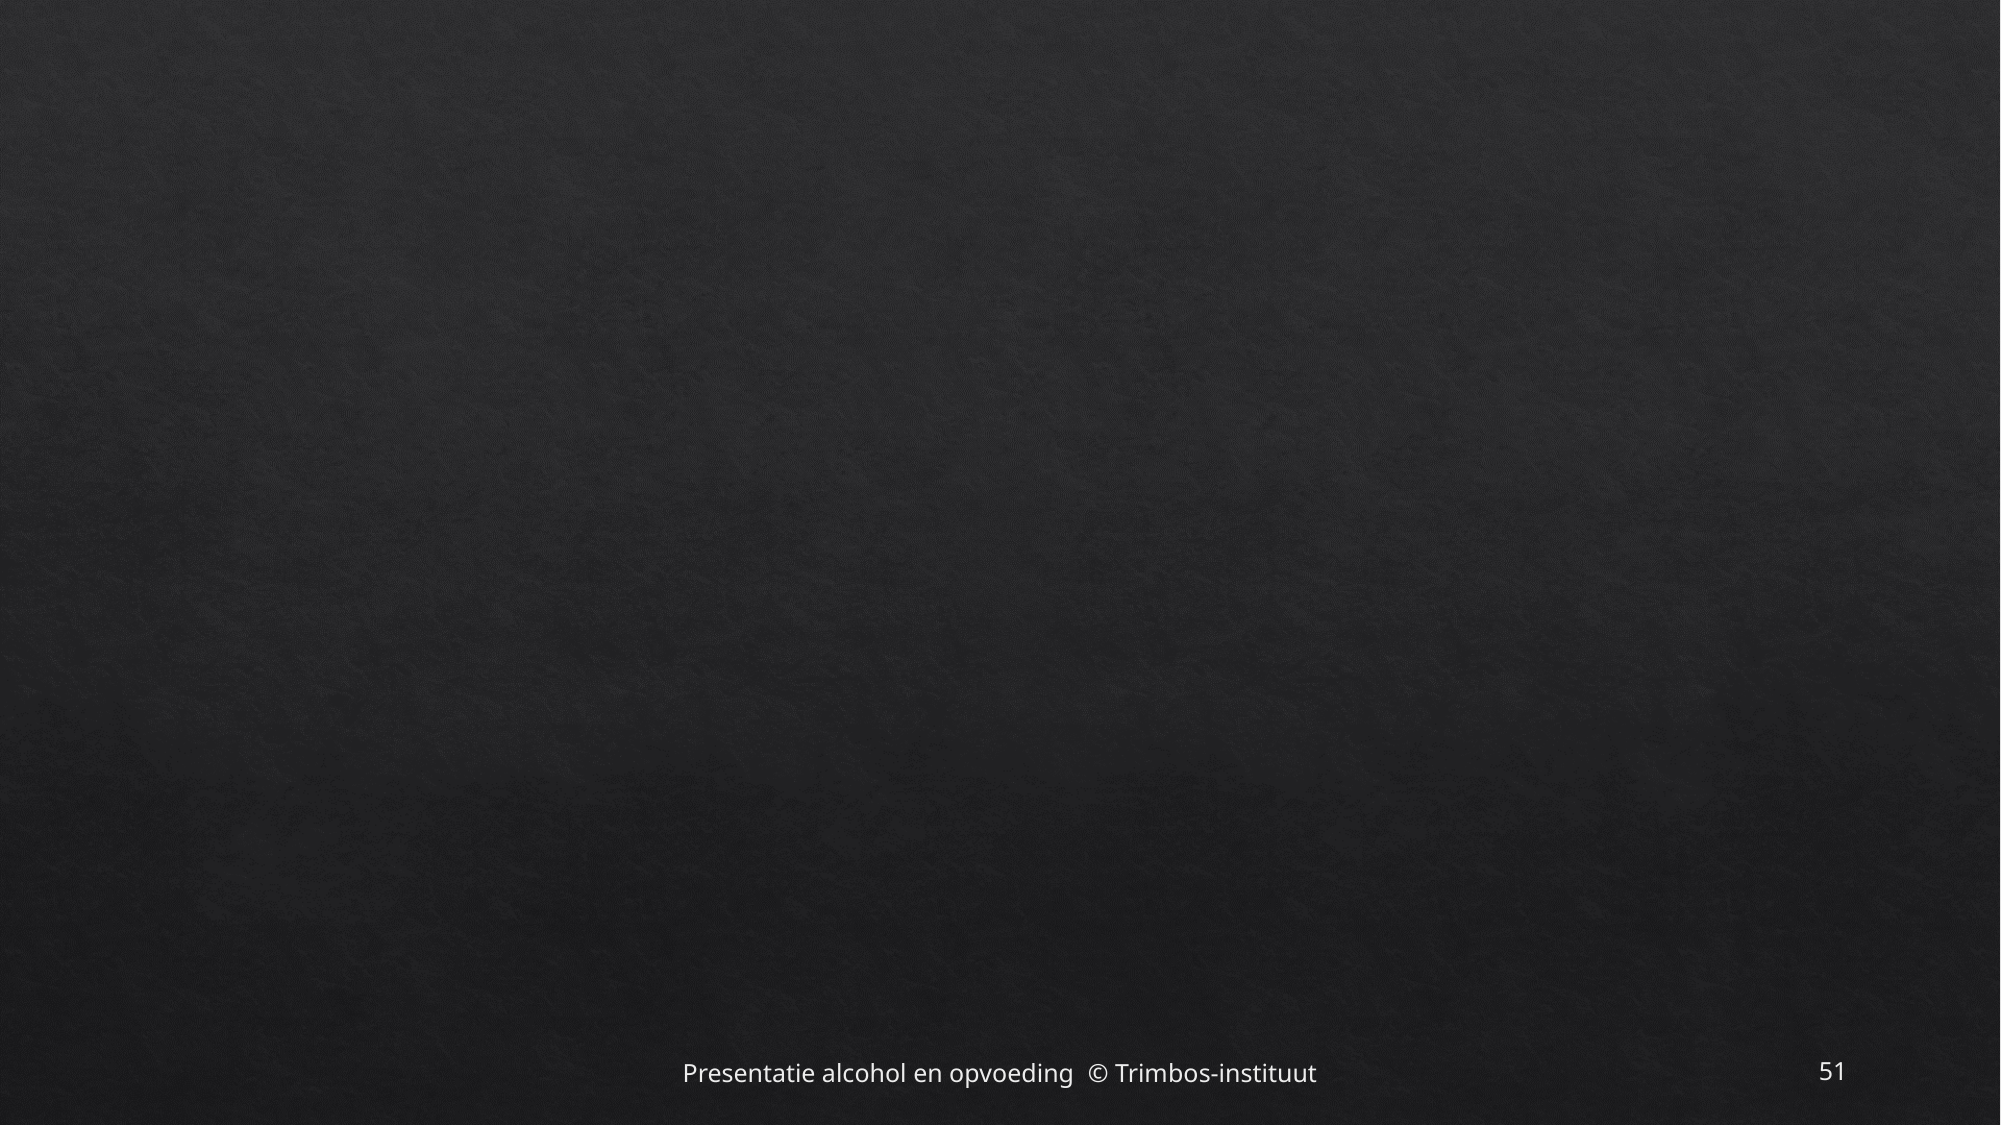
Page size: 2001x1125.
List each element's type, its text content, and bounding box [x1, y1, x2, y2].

slide_number 51 [1412, 1042, 1863, 1103]
picture [0, 0, 2001, 1125]
footer Presentatie alcohol en opvoeding © Trimbos-instituut [662, 1042, 1338, 1103]
